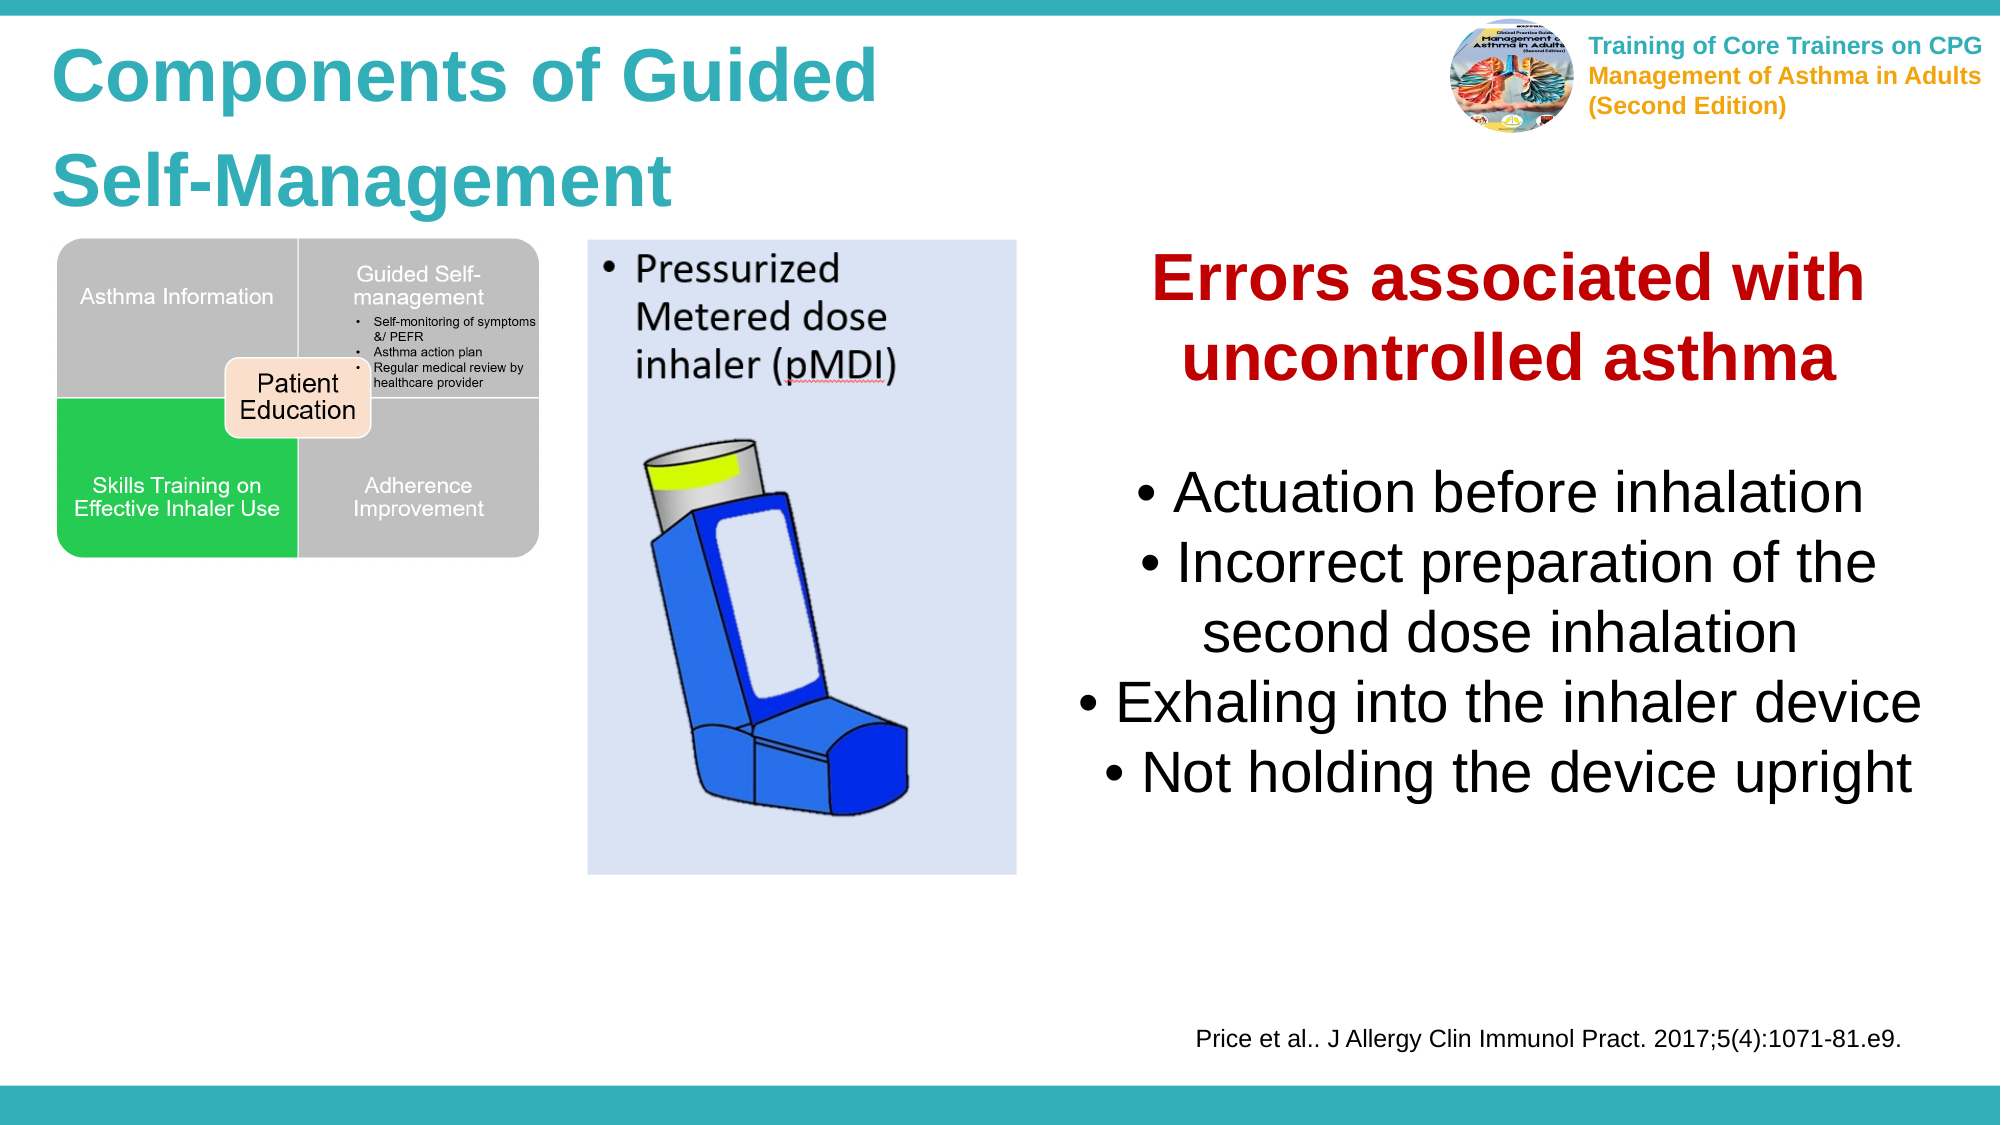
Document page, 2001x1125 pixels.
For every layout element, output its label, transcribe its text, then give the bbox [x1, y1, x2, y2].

list Components of Guided Self-Management [36, 61, 1623, 188]
picture [573, 222, 1025, 881]
text_box Errors associated with uncontrolled asthma • Actuation before inhalation • Incorrect preparation of the second dose inhalation • Exhaling into the inhaler device • Not holding the device upright [1056, 226, 1962, 812]
picture [1452, 18, 1572, 61]
text_box Price et al.. J Allergy Clin Immunol Pract. 2017;5(4):1071-81.e9. [1180, 1015, 1976, 1060]
picture [36, 225, 542, 563]
